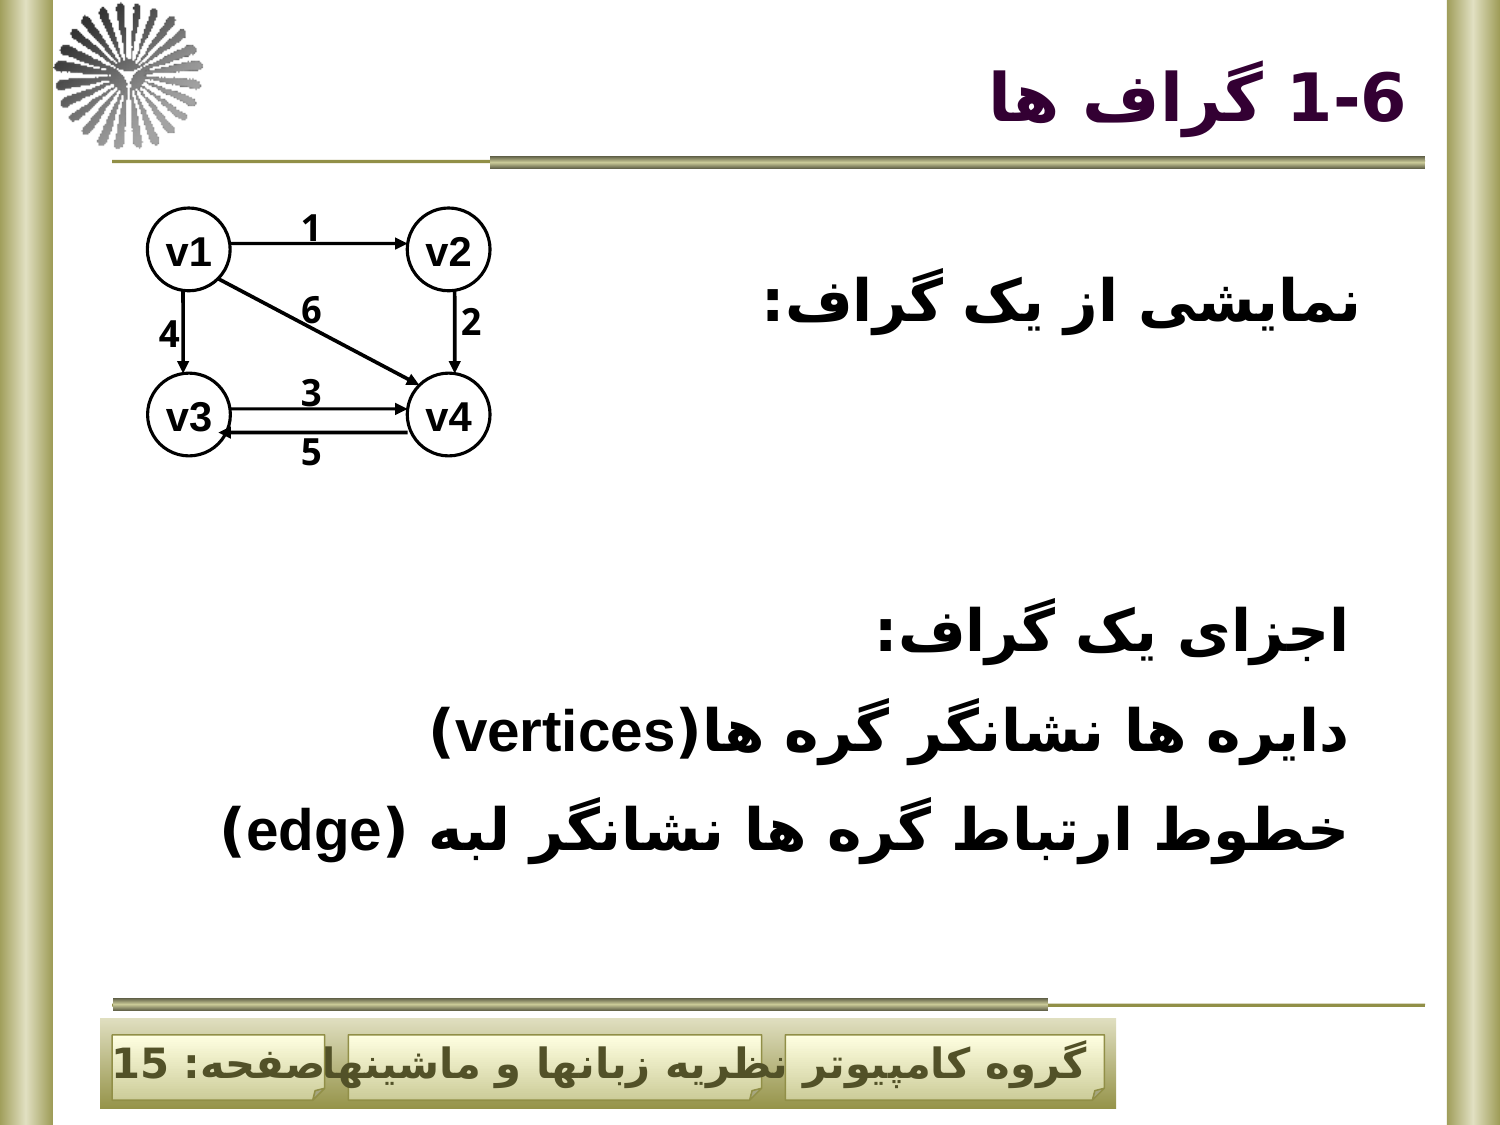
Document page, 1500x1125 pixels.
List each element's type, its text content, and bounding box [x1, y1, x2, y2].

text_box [135, 196, 1377, 481]
text_box اجزای یک گراف: دایره ها نشانگر گره ها(vertices) خطوط ارتباط گره ها نشانگر لبه (edge) [159, 586, 1365, 870]
title 1-6 گراف ها [147, 42, 1423, 147]
